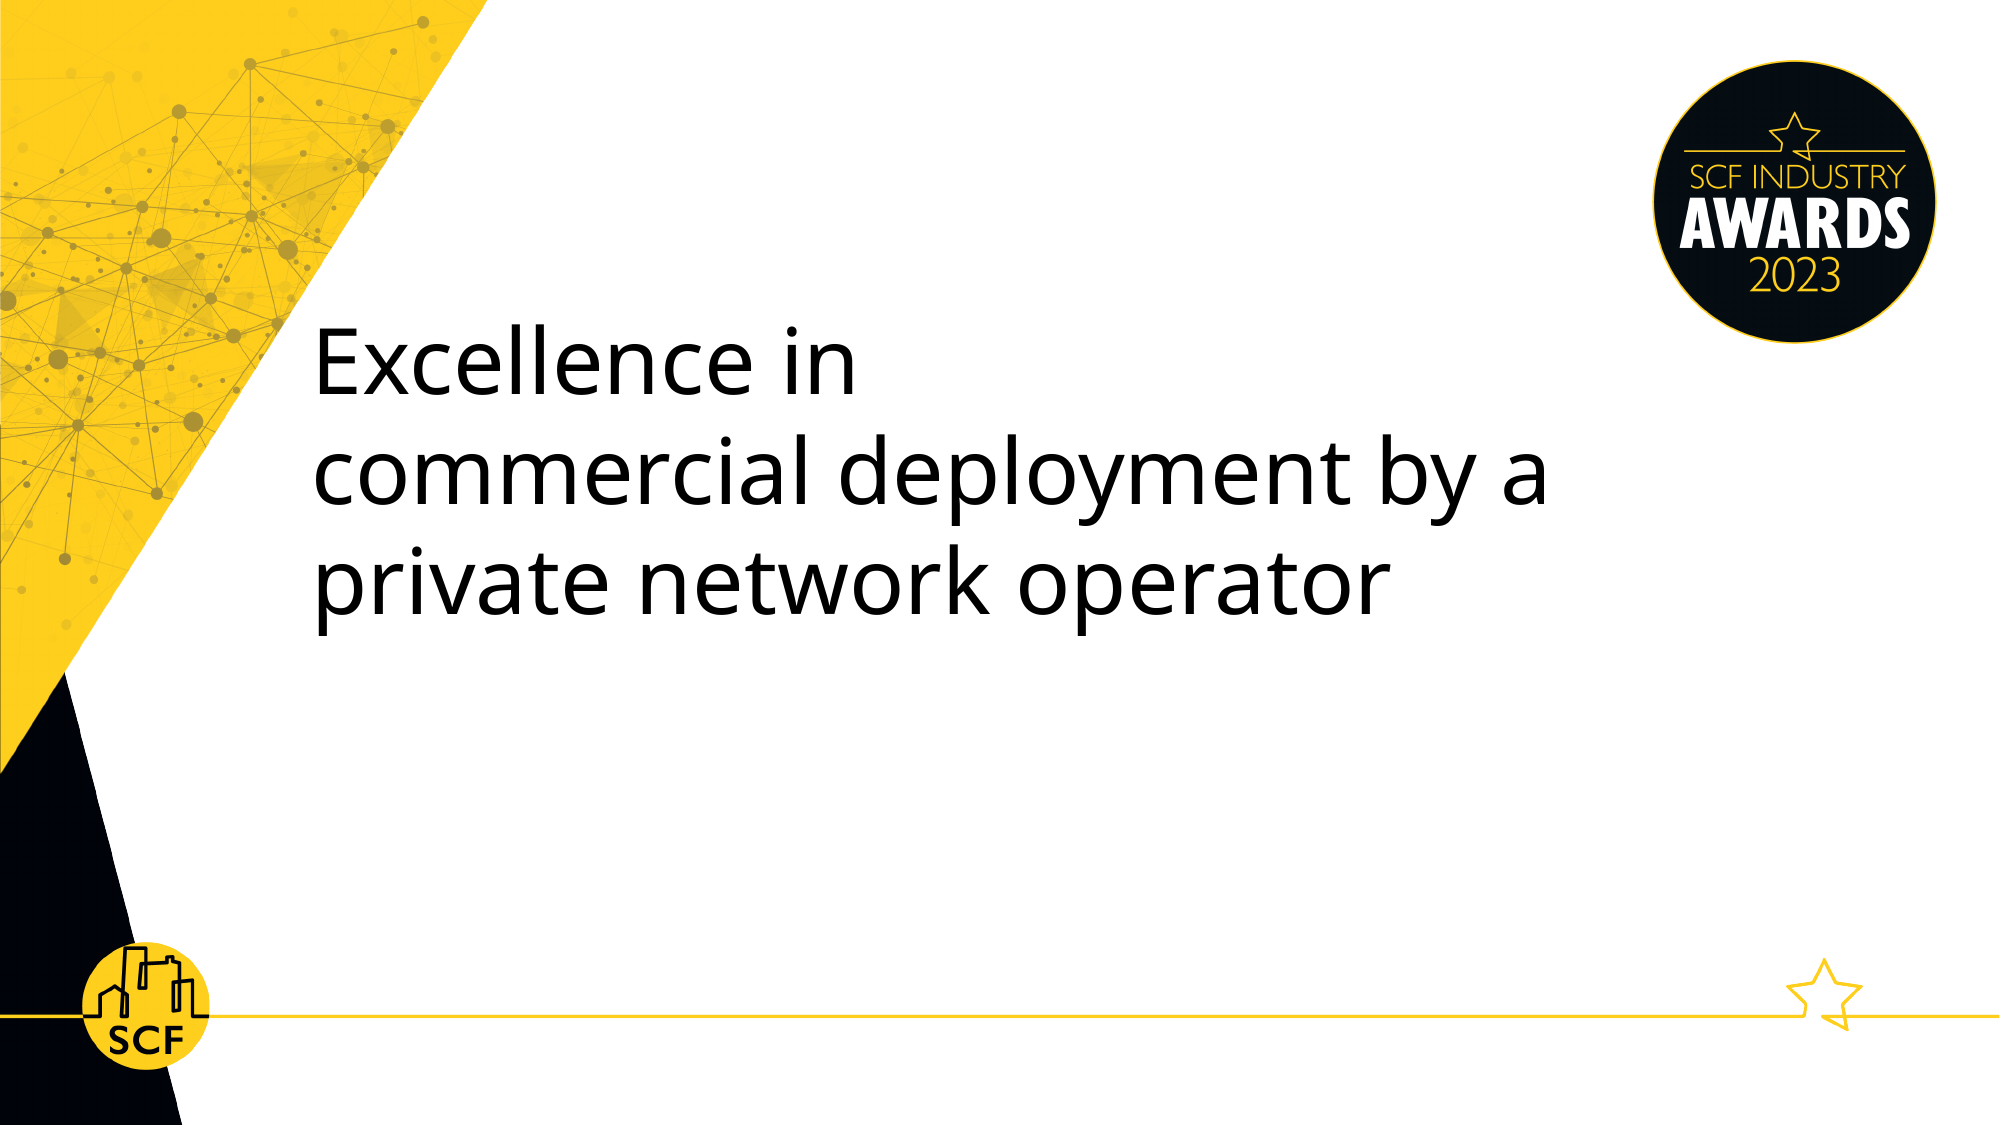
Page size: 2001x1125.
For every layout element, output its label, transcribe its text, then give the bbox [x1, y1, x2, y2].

picture [0, 0, 2000, 1125]
text_box Excellence in commercial deployment by a private network operator [296, 295, 1650, 716]
